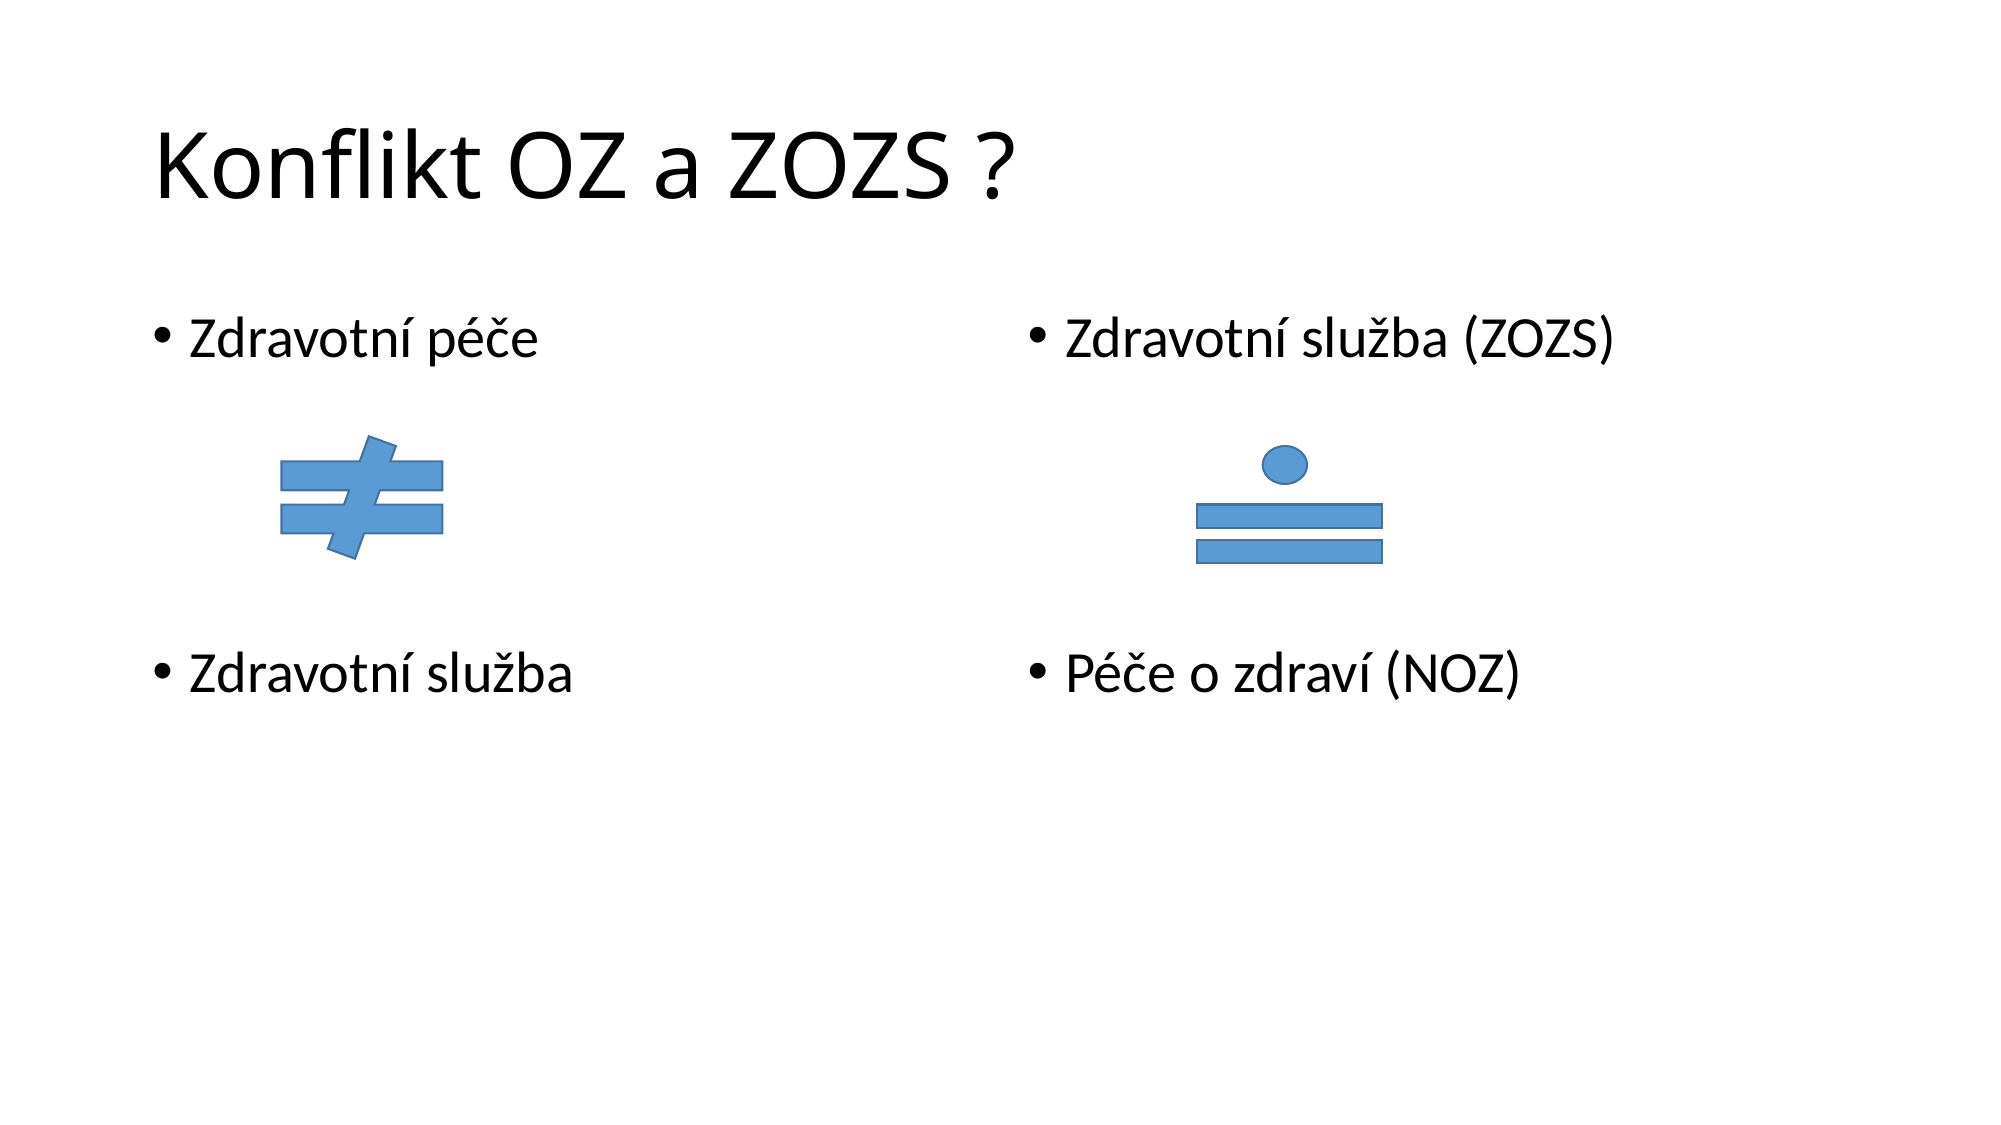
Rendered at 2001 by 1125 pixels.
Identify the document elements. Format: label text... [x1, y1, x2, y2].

text_box [1261, 445, 1309, 485]
list Zdravotní péče Zdravotní služba [137, 299, 988, 1014]
text_box [280, 434, 444, 560]
list Zdravotní služba (ZOZS) Péče o zdraví (NOZ) [1012, 299, 1863, 1014]
title Konflikt OZ a ZOZS ? [137, 59, 1863, 278]
text_box [1196, 539, 1383, 564]
text_box [1196, 503, 1383, 529]
